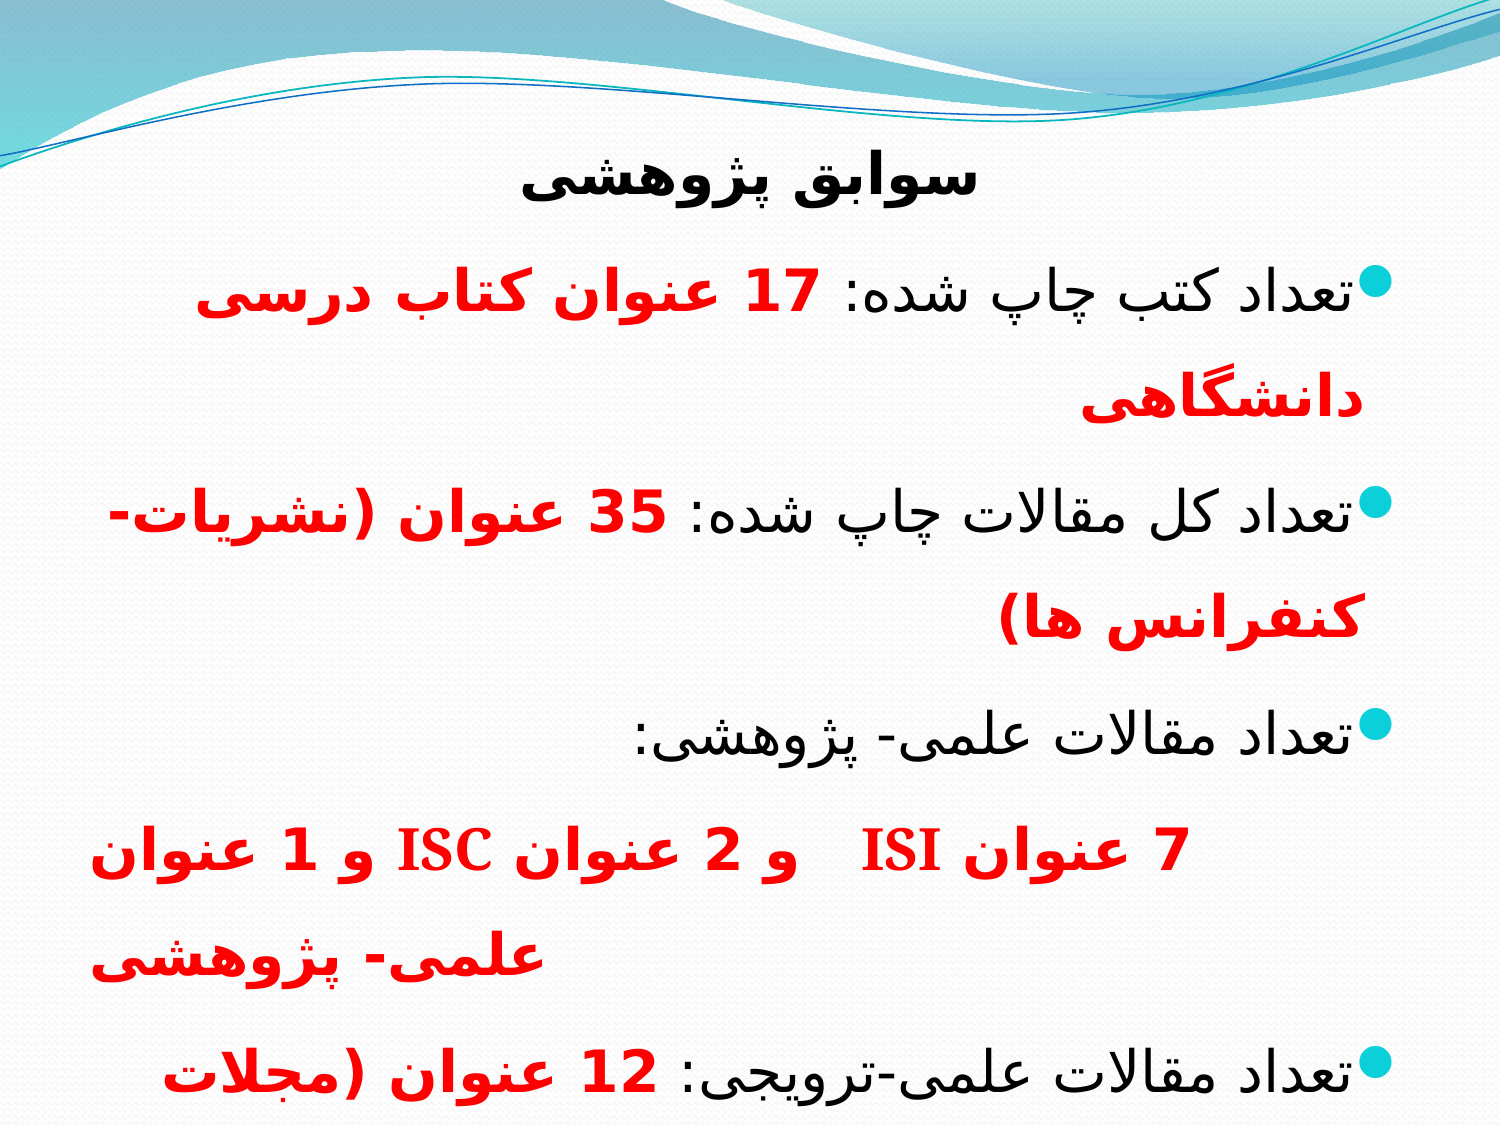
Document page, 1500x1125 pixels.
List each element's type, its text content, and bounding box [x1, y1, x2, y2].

list سوابق پژوهشی تعداد کتب چاپ شده: 17 عنوان کتاب درسی دانشگاهی تعداد کل مقالات چاپ شده: 35 عنوان (نشریات- کنفرانس ها) تعداد مقالات علمی- پژوهشی: 7 عنوان ISI و 2 عنوان ISC و 1 عنوان علمی- پژوهشی تعداد مقالات علمی-ترویجی: 12 عنوان (مجلات رشد و....) [75, 93, 1425, 1038]
